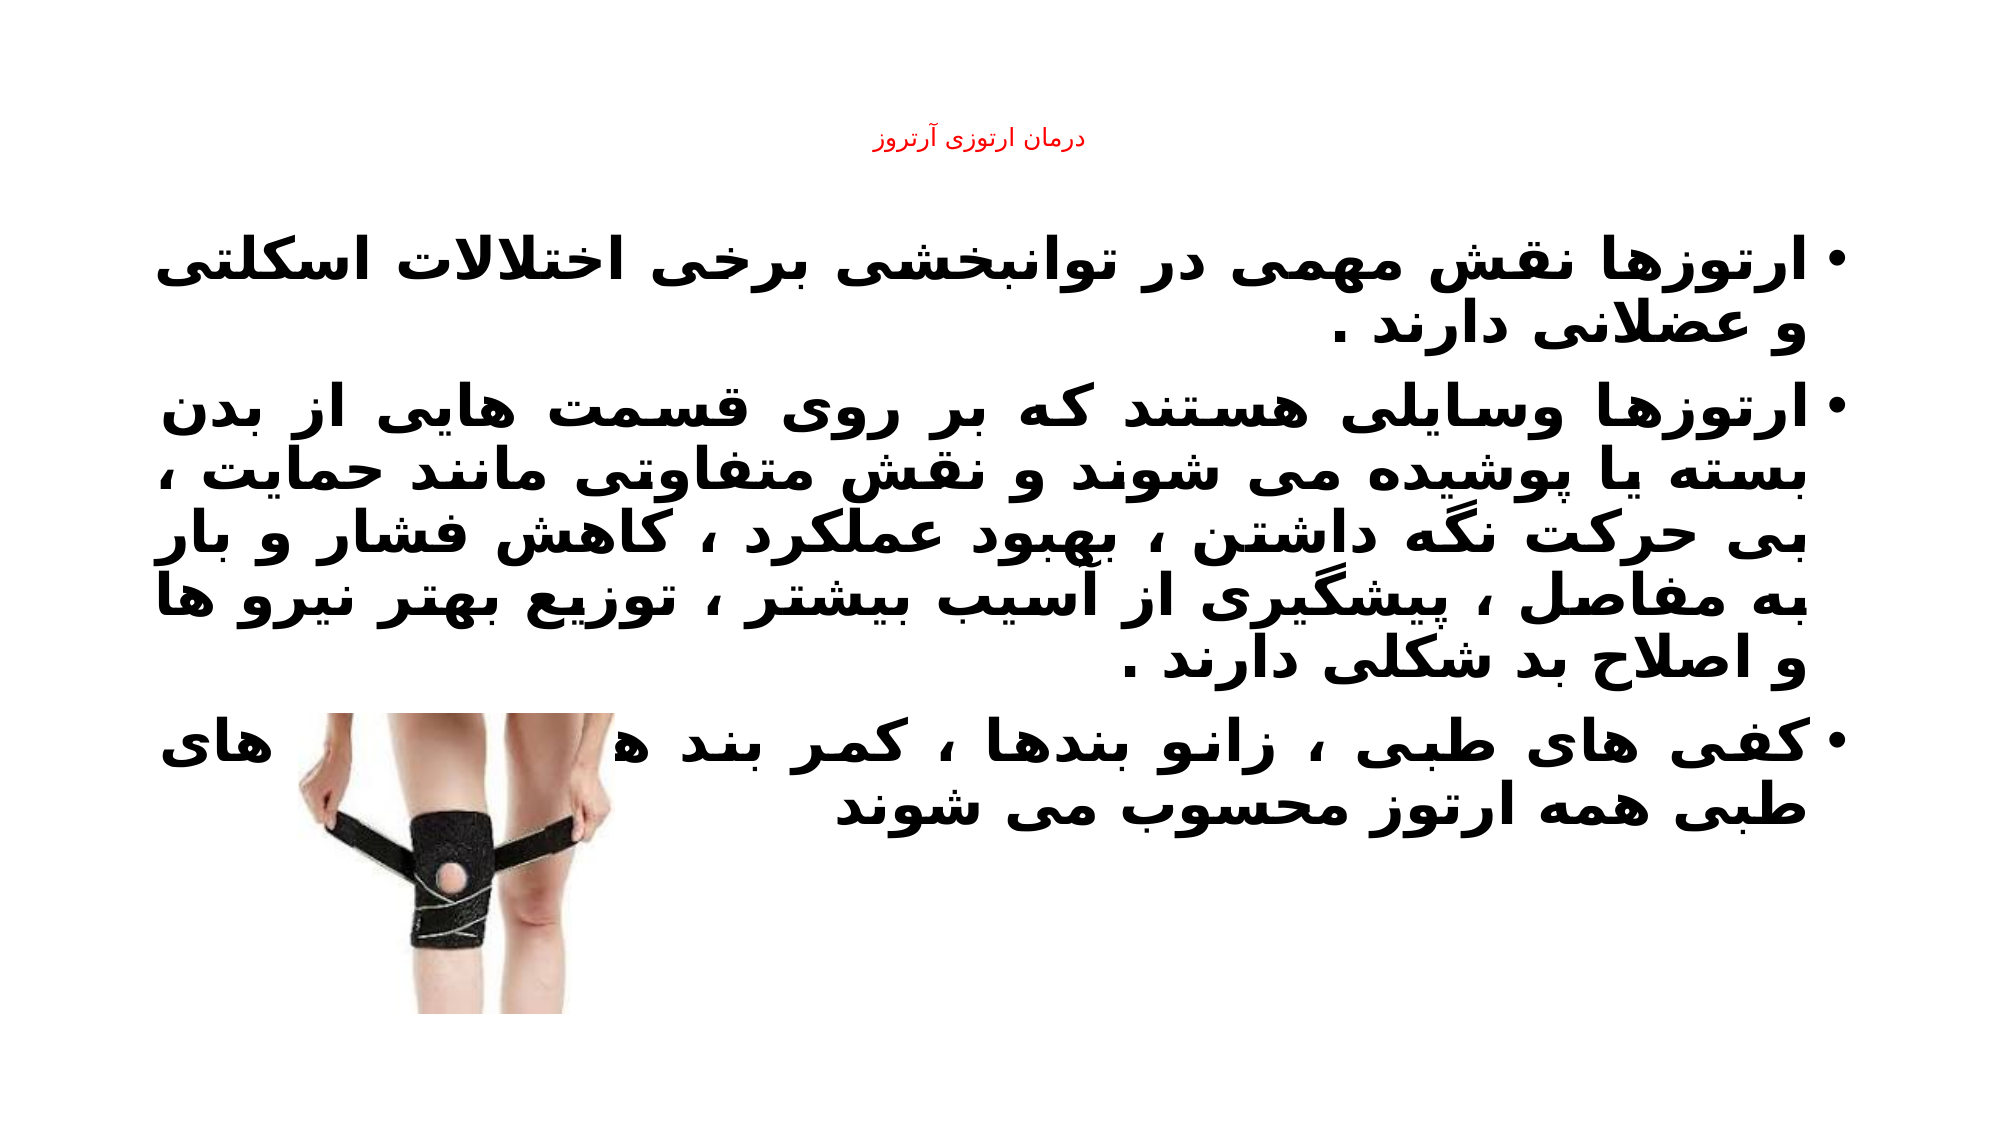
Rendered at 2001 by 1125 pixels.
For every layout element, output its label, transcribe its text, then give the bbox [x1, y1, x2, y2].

picture [297, 713, 615, 1014]
title درمان ارتوزی آرتروز [475, 61, 1484, 222]
list ارتوزها نقش مهمی در توانبخشی برخی اختلالات اسکلتی و عضلانی دارند . ارتوزها وسایلی هستند که بر روی قسمت هایی از بدن بسته یا پوشیده می شوند و نقش متفاوتی مانند حمایت ، بی حرکت نگه داشتن ، بهبود عملکرد ، کاهش فشار و بار به مفاصل ، پیشگیری از آسیب بیشتر ، توزیع بهتر نیرو ها و اصلاح بد شکلی دارند . کفی های طبی ، زانو بندها ، کمر بند ها و مچ بند های طبی همه ارتوز محسوب می شوند [137, 222, 1863, 1014]
